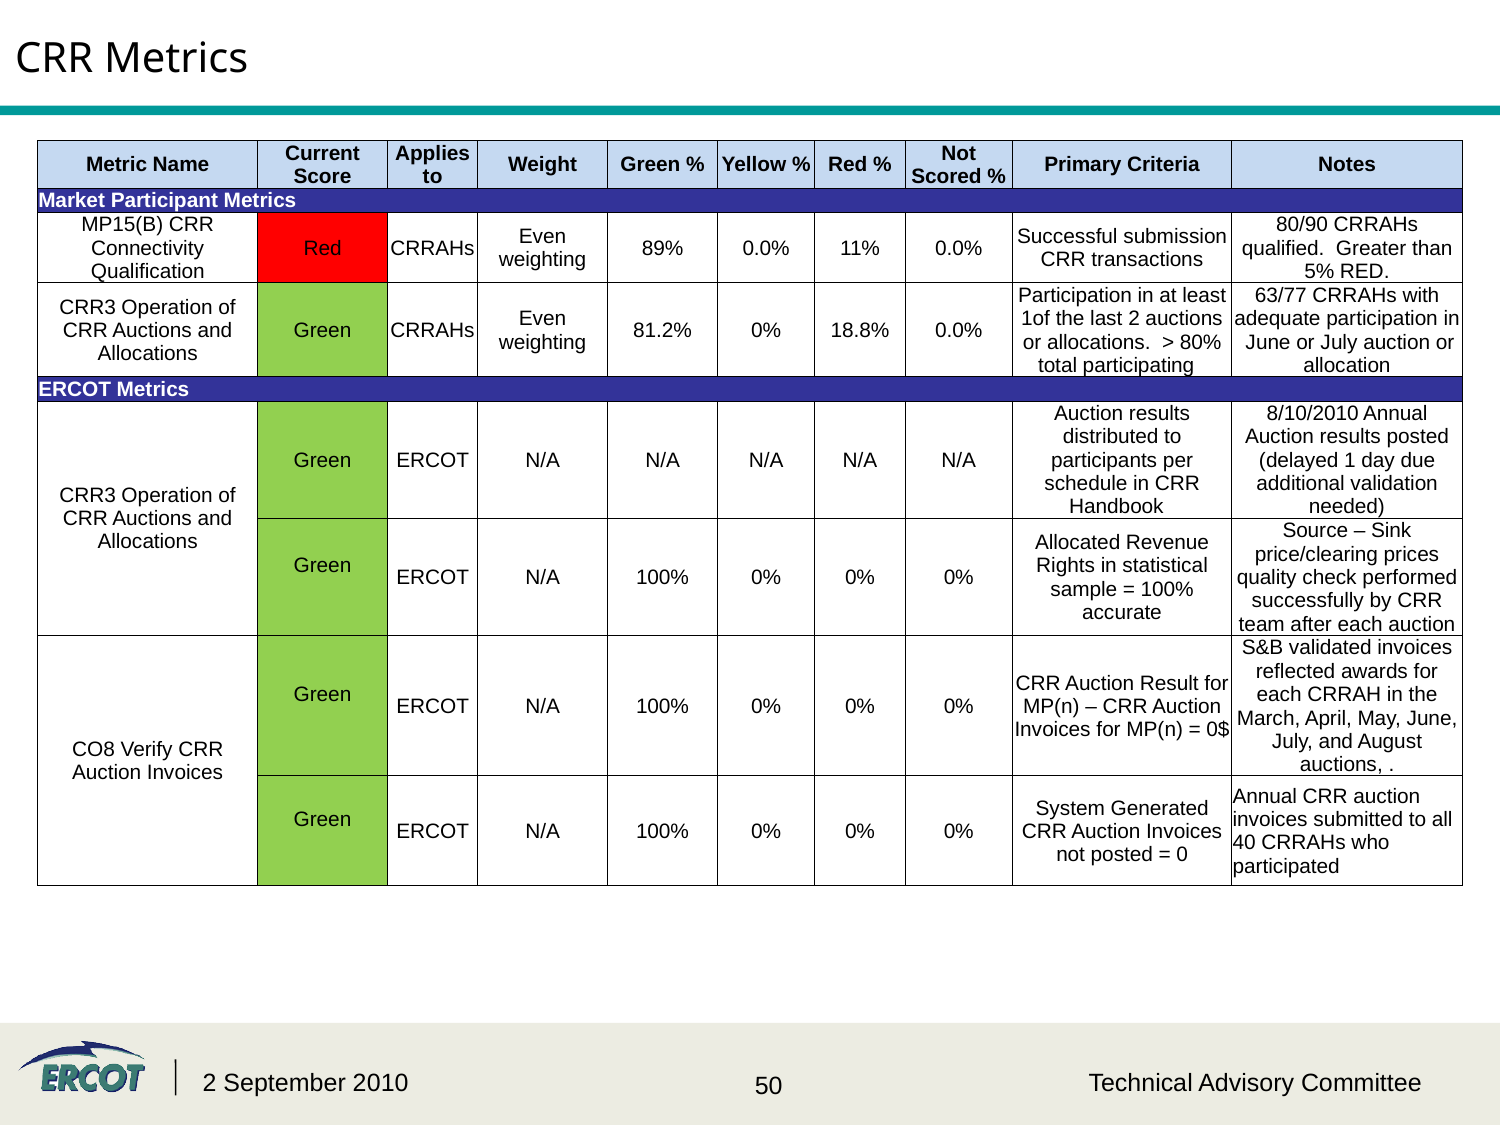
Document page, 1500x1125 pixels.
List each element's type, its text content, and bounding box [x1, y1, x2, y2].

table_cell 0.0% [718, 213, 814, 282]
table_cell N/A [478, 519, 607, 635]
table_cell 0% [815, 519, 905, 635]
table_cell Green [258, 776, 387, 885]
table_cell 8/10/2010 Annual Auction results posted (delayed 1 day due additional validation needed) [1232, 402, 1462, 518]
table_cell ERCOT [388, 402, 477, 518]
table_header Current Score [258, 141, 387, 188]
picture [10, 1031, 151, 1111]
table_cell Green [258, 402, 387, 518]
table_cell CRR3 Operation of CRR Auctions and Allocations [38, 283, 257, 376]
table_header Notes [1232, 141, 1462, 188]
table_cell Even weighting [478, 213, 607, 282]
table_cell 18.8% [815, 283, 905, 376]
table_cell Green [258, 283, 387, 376]
table_cell N/A [478, 402, 607, 518]
table_cell S&B validated invoices reflected awards for each CRRAH in the March, April, May, June, July, and August auctions, . [1232, 636, 1462, 775]
table_cell ERCOT [388, 636, 477, 775]
table_cell 0.0% [906, 213, 1012, 282]
table_header Metric Name [38, 141, 257, 188]
table_cell 11% [815, 213, 905, 282]
title CRR Metrics [0, 0, 1451, 113]
table_header Not Scored % [906, 141, 1012, 188]
table_cell Source – Sink price/clearing prices quality check performed successfully by CRR team after each auction [1232, 519, 1462, 635]
table_cell 0% [815, 636, 905, 775]
table_cell 81.2% [608, 283, 717, 376]
table_cell CO8 Verify CRR Auction Invoices [38, 636, 257, 885]
table_header Yellow % [718, 141, 814, 188]
table_cell 0% [718, 776, 814, 885]
table_cell CRRAHs [388, 213, 477, 282]
table_cell Allocated Revenue Rights in statistical sample = 100% accurate [1013, 519, 1231, 635]
table_cell CRR3 Operation of CRR Auctions and Allocations [38, 402, 257, 635]
table_cell Green [258, 519, 387, 635]
table_cell 63/77 CRRAHs with adequate participation in June or July auction or allocation [1232, 283, 1462, 376]
table_cell 0% [906, 776, 1012, 885]
table_cell Even weighting [478, 283, 607, 376]
table_cell 100% [608, 519, 717, 635]
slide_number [187, 1059, 538, 1125]
table_header Red % [815, 141, 905, 188]
table_cell CRRAHs [388, 283, 477, 376]
table_cell N/A [608, 402, 717, 518]
table_cell N/A [478, 776, 607, 885]
table_cell Market Participant Metrics [38, 189, 1462, 212]
table_cell 0% [718, 636, 814, 775]
footer Technical Advisory Committee [1024, 1059, 1438, 1125]
table_cell 0% [906, 519, 1012, 635]
table_cell 100% [608, 776, 717, 885]
table_cell MP15(B) CRR Connectivity Qualification [38, 213, 257, 282]
table_cell N/A [906, 402, 1012, 518]
table_header Applies to [388, 141, 477, 188]
table_cell Annual CRR auction invoices submitted to all 40 CRRAHs who participated [1232, 776, 1462, 885]
table_cell N/A [815, 402, 905, 518]
table_cell Successful submission CRR transactions [1013, 213, 1231, 282]
table_cell 100% [608, 636, 717, 775]
table_cell Red [258, 213, 387, 282]
table_cell ERCOT Metrics [38, 377, 1462, 401]
table_cell Participation in at least 1of the last 2 auctions or allocations. > 80% total participating [1013, 283, 1231, 376]
table_cell System Generated CRR Auction Invoices not posted = 0 [1013, 776, 1231, 885]
table_header Primary Criteria [1013, 141, 1231, 188]
table_cell N/A [478, 636, 607, 775]
table_header Weight [478, 141, 607, 188]
table_cell ERCOT [388, 519, 477, 635]
table_cell 80/90 CRRAHs qualified. Greater than 5% RED. [1232, 213, 1462, 282]
table_cell 89% [608, 213, 717, 282]
table_cell 0.0% [906, 283, 1012, 376]
table_cell 0% [718, 283, 814, 376]
table_cell ERCOT [388, 776, 477, 885]
table_cell 0% [815, 776, 905, 885]
table_cell N/A [718, 402, 814, 518]
table_cell Auction results distributed to participants per schedule in CRR Handbook [1013, 402, 1231, 518]
table_cell Green [258, 636, 387, 775]
table_cell 0% [906, 636, 1012, 775]
table_cell CRR Auction Result for MP(n) – CRR Auction Invoices for MP(n) = 0$ [1013, 636, 1231, 775]
table_cell 0% [718, 519, 814, 635]
table_header Green % [608, 141, 717, 188]
